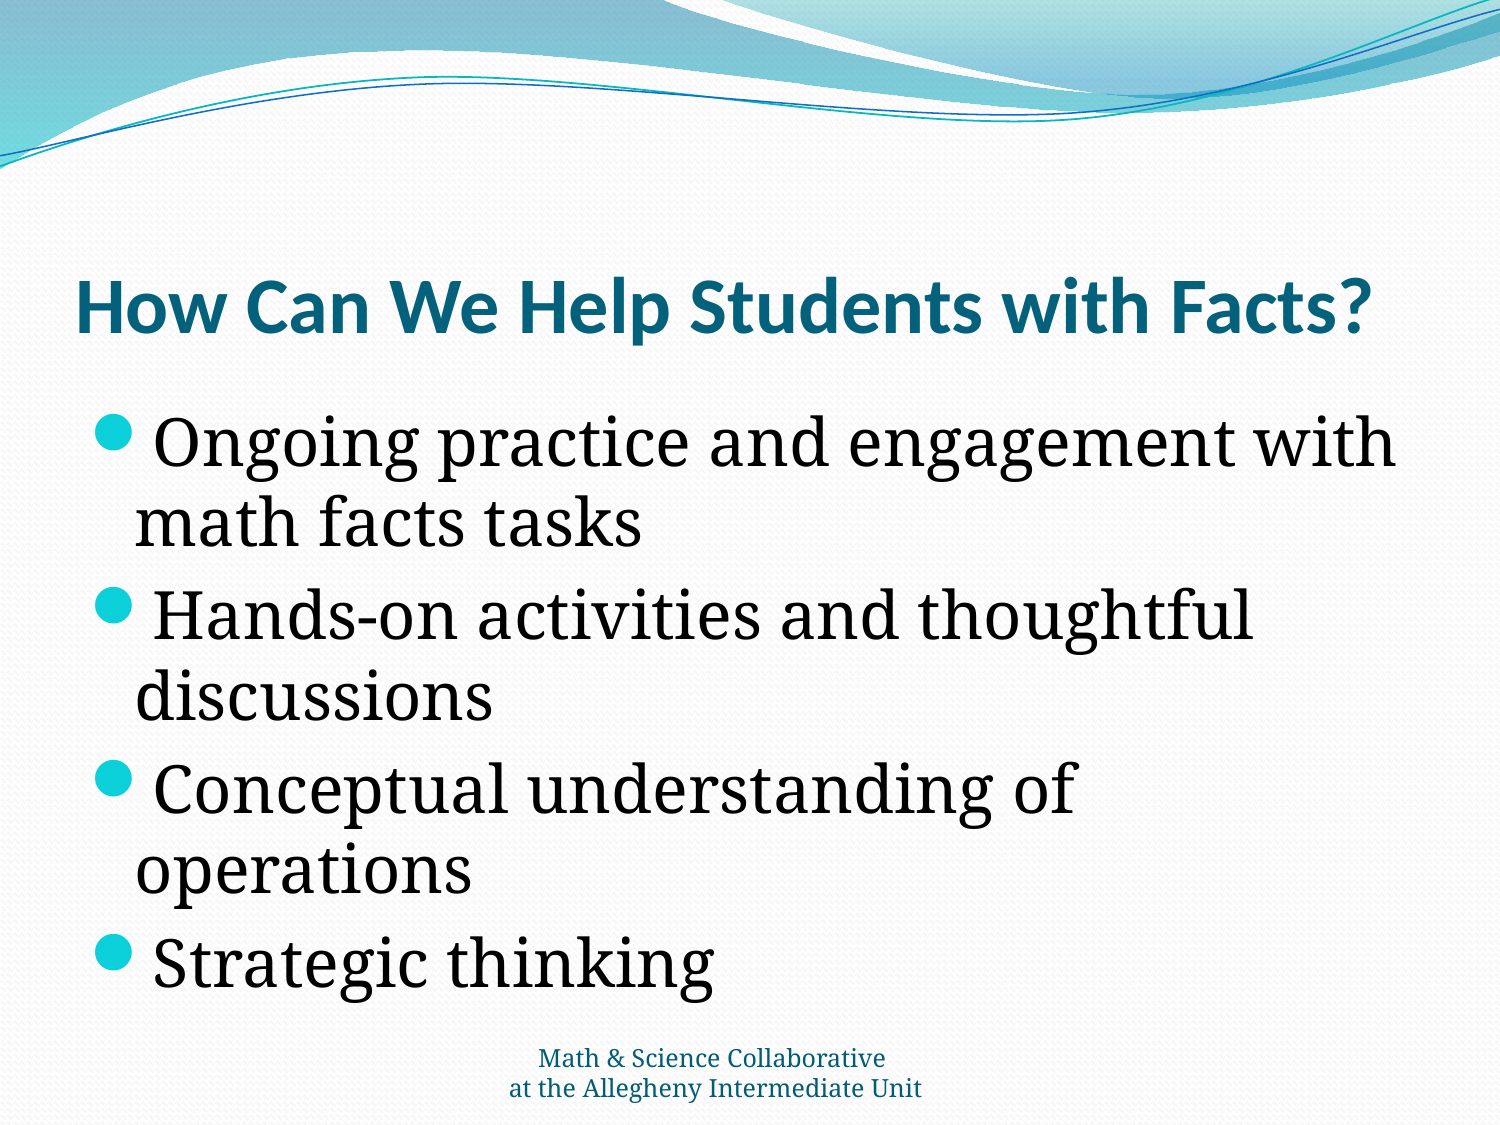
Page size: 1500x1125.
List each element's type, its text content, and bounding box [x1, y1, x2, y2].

list Ongoing practice and engagement with math facts tasks Hands-on activities and thoughtful discussions Conceptual understanding of operations Strategic thinking [75, 392, 1425, 1113]
footer Math & Science Collaborative at the Allegheny Intermediate Unit [437, 1042, 988, 1103]
title How Can We Help Students with Facts? [75, 162, 1425, 350]
